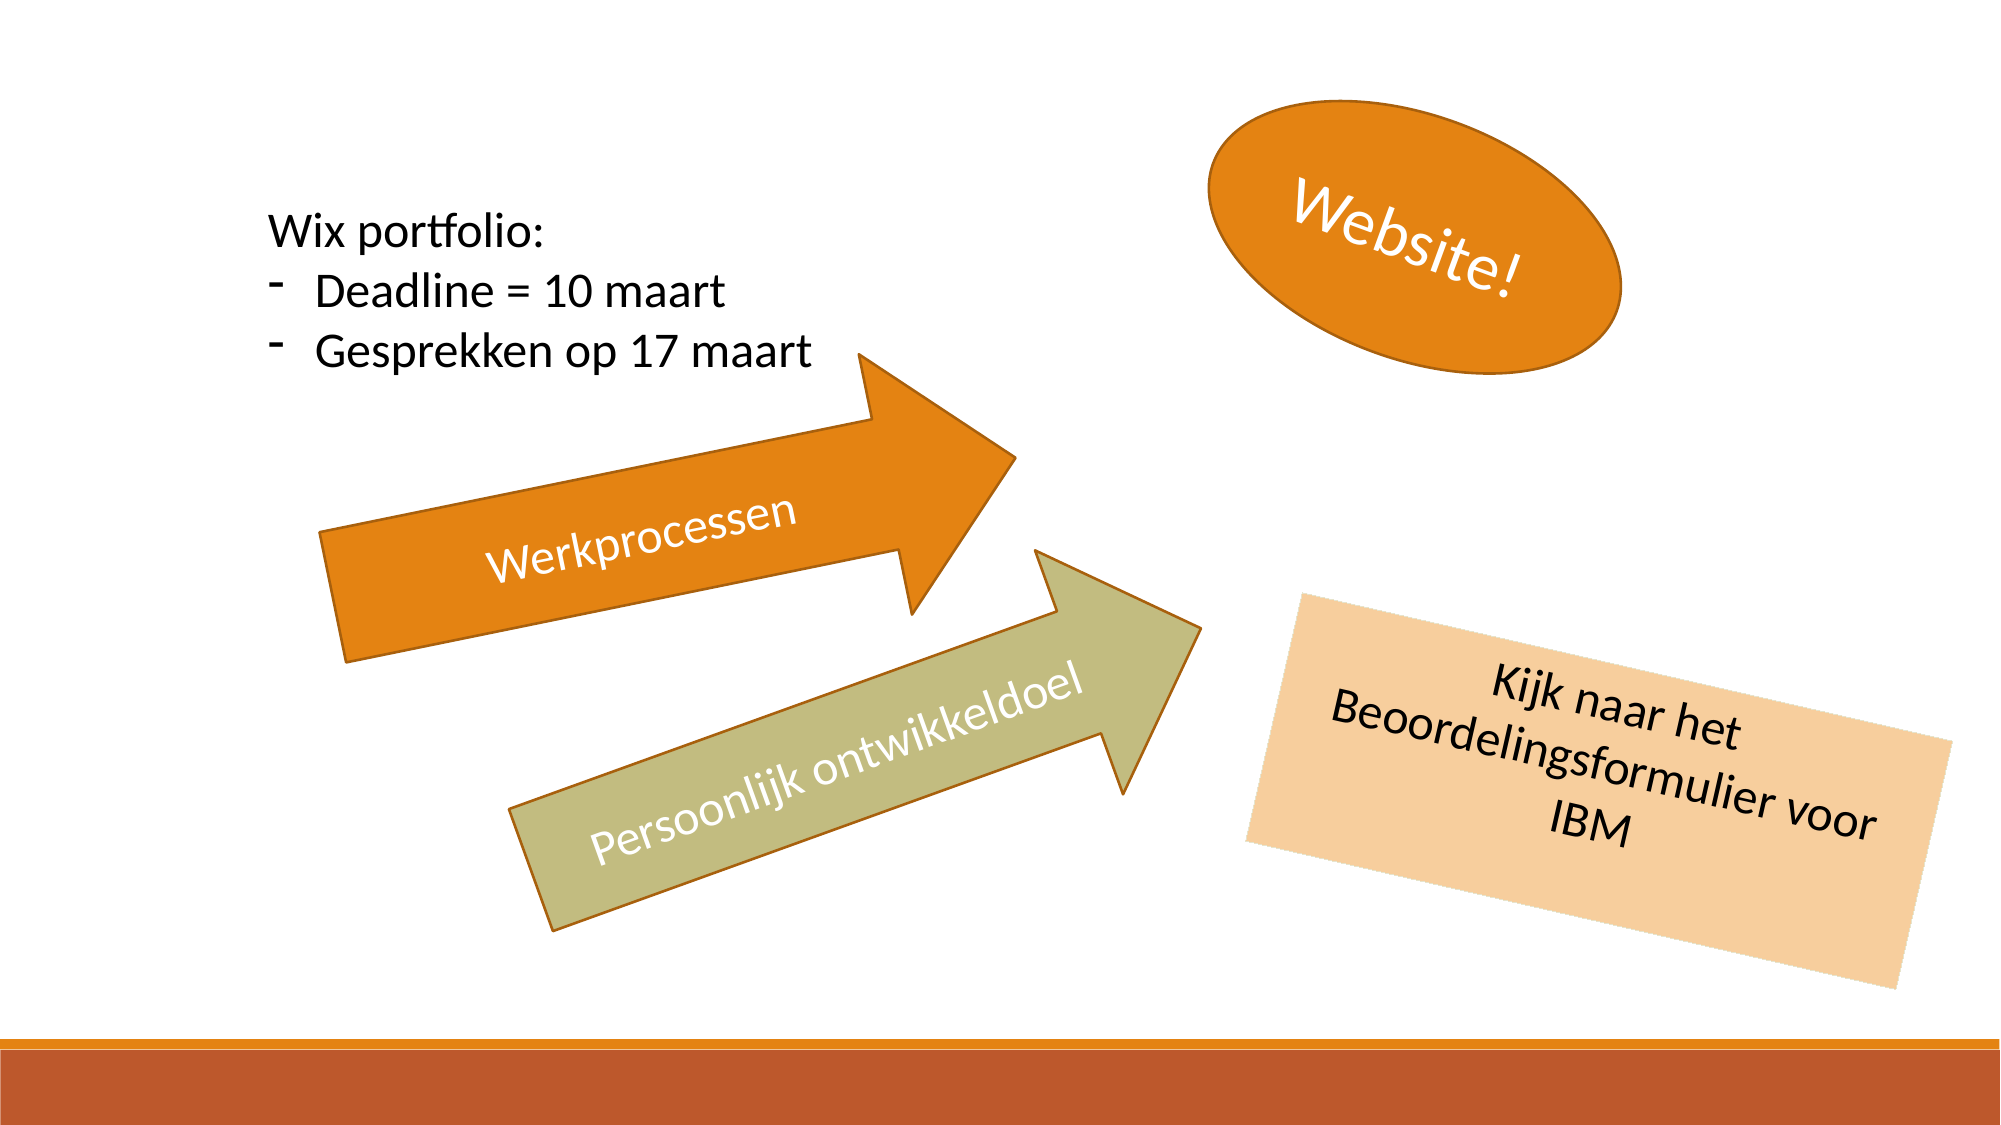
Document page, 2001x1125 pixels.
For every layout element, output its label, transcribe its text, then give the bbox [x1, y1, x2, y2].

text_box Wix portfolio: Deadline = 10 maart Gesprekken op 17 maart [253, 190, 1096, 476]
text_box Kijk naar het Beoordelingsformulier voor IBM [1245, 592, 1953, 990]
text_box Werkprocessen [318, 353, 1017, 664]
text_box Website! [1207, 99, 1623, 375]
text_box Persoonlijk ontwikkeldoel [507, 549, 1203, 933]
